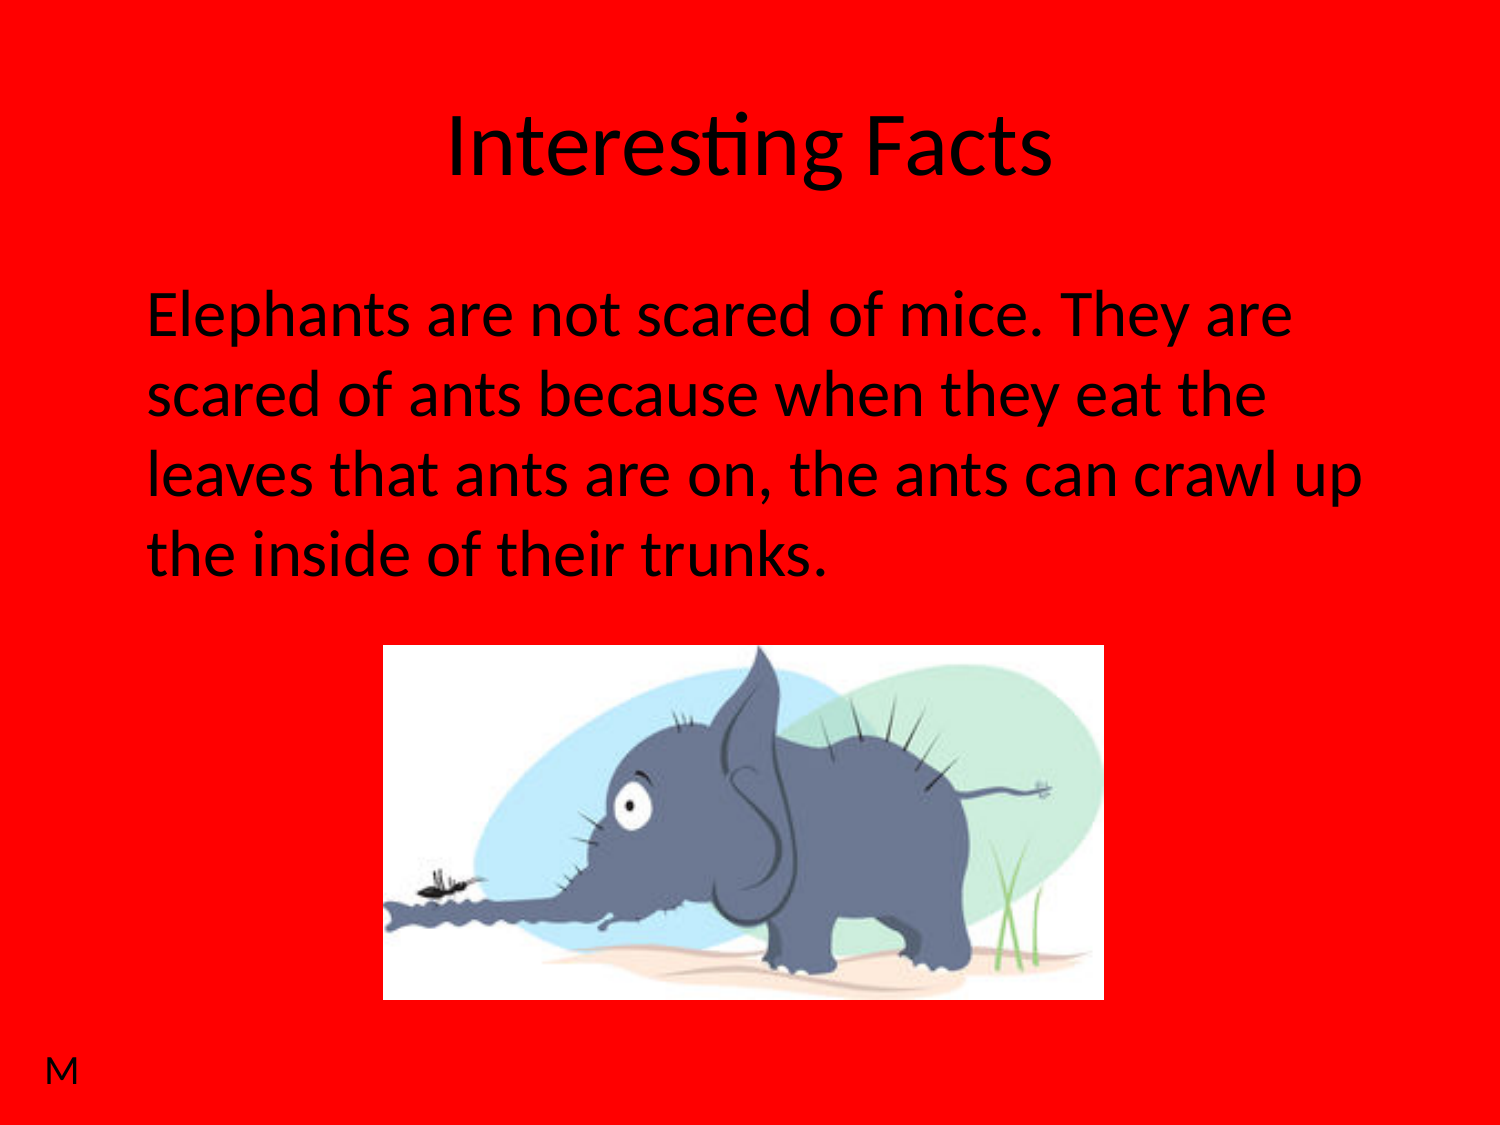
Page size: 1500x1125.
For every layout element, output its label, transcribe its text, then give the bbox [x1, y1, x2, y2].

text_box M [29, 1035, 101, 1100]
title Interesting Facts [75, 45, 1425, 233]
list Elephants are not scared of mice. They are scared of ants because when they eat the leaves that ants are on, the ants can crawl up the inside of their trunks. [75, 262, 1425, 669]
picture [383, 644, 1104, 1000]
